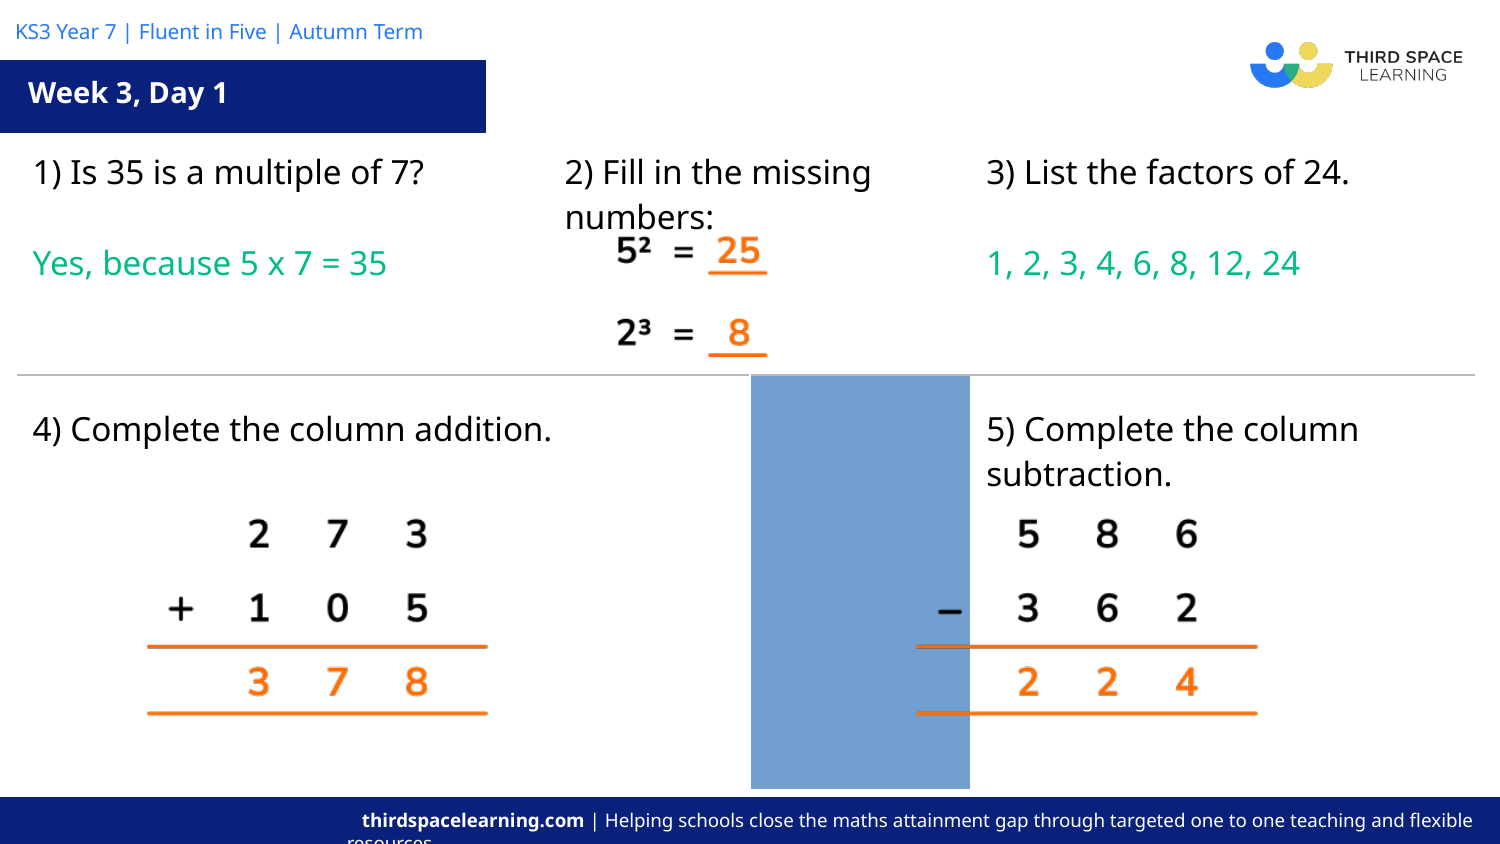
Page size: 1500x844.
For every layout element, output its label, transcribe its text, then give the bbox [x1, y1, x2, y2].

picture [916, 508, 1259, 716]
table_header 2) Fill in the missing numbers: [550, 142, 970, 374]
table_header 1) Is 35 is a multiple of 7? Yes, because 5 x 7 = 35 [19, 142, 549, 374]
table_header 3) List the factors of 24. 1, 2, 3, 4, 6, 8, 12, 24 [972, 142, 1474, 374]
table_cell 5) Complete the column subtraction. [972, 376, 1474, 788]
picture [614, 225, 768, 357]
table_cell 4) Complete the column addition. [19, 376, 749, 788]
picture [146, 508, 490, 716]
picture [1250, 33, 1465, 99]
text_box Week 3, Day 1 [13, 59, 383, 125]
